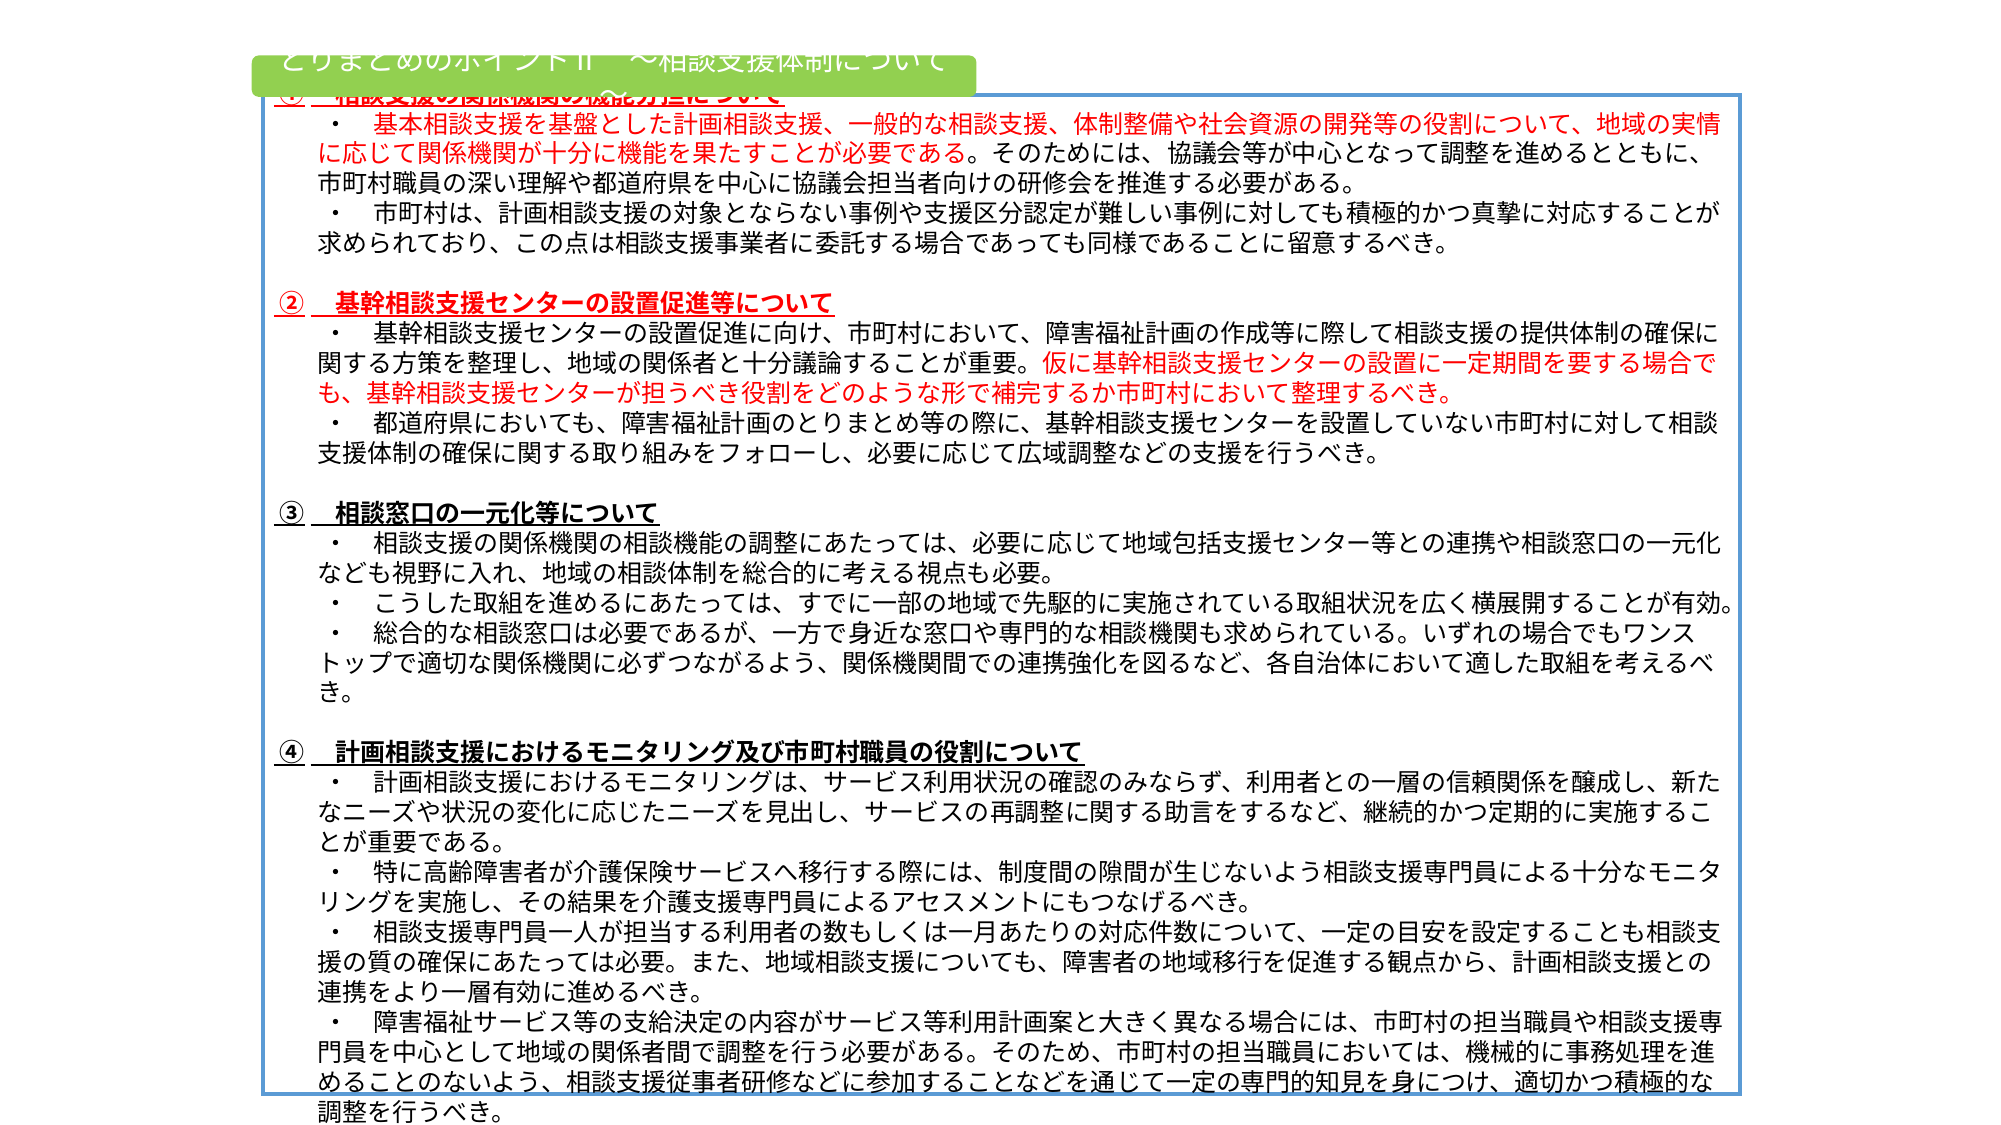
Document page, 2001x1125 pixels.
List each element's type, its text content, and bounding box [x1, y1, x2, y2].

text_box ① 相談支援の関係機関の機能分担について ・ 基本相談支援を基盤とした計画相談支援、一般的な相談支援、体制整備や社会資源の開発等の役割について、地域の実情に応じて関係機関が十分に機能を果たすことが必要である。そのためには、協議会等が中心となって調整を進めるとともに、市町村職員の深い理解や都道府県を中心に協議会担当者向けの研修会を推進する必要がある。 ・ 市町村は、計画相談支援の対象とならない事例や支援区分認定が難しい事例に対しても積極的かつ真摯に対応することが求められており、この点は相談支援事業者に委託する場合であっても同様であることに留意するべき。 ② 基幹相談支援センターの設置促進等について ・ 基幹相談支援センターの設置促進に向け、市町村において、障害福祉計画の作成等に際して相談支援の提供体制の確保に関する方策を整理し、地域の関係者と十分議論することが重要。仮に基幹相談支援センターの設置に一定期間を要する場合でも、基幹相談支援センターが担うべき役割をどのような形で補完するか市町村において整理するべき。 ・ 都道府県においても、障害福祉計画のとりまとめ等の際に、基幹相談支援センターを設置していない市町村に対して相談支援体制の確保に関する取り組みをフォローし、必要に応じて広域調整などの支援を行うべき。 ③ 相談窓口の一元化等について ・ 相談支援の関係機関の相談機能の調整にあたっては、必要に応じて地域包括支援センター等との連携や相談窓口の一元化なども視野に入れ、地域の相談体制を総合的に考える視点も必要。 ・ こうした取組を進めるにあたっては、すでに一部の地域で先駆的に実施されている取組状況を広く横展開することが有効。 ・ 総合的な相談窓口は必要であるが、一方で身近な窓口や専門的な相談機関も求められている。いずれの場合でもワンストップで適切な関係機関に必ずつながるよう、関係機関間での連携強化を図るなど、各自治体において適した取組を考えるべき。 ④ 計画相談支援におけるモニタリング及び市町村職員の役割について ・ 計画相談支援におけるモニタリングは、サービス利用状況の確認のみならず、利用者との一層の信頼関係を醸成し、新たなニーズや状況の変化に応じたニーズを見出し、サービスの再調整に関する助言をするなど、継続的かつ定期的に実施することが重要である。 ・ 特に高齢障害者が介護保険サービスへ移行する際には、制度間の隙間が生じないよう相談支援専門員による十分なモニタリングを実施し、その結果を介護支援専門員によるアセスメントにもつなげるべき。 ・ 相談支援専門員一人が担当する利用者の数もしくは一月あたりの対応件数について、一定の目安を設定することも相談支援の質の確保にあたっては必要。また、地域相談支援についても、障害者の地域移行を促進する観点から、計画相談支援との連携をより一層有効に進めるべき。 ・ 障害福祉サービス等の支給決定の内容がサービス等利用計画案と大きく異なる場合には、市町村の担当職員や相談支援専門員を中心として地域の関係者間で調整を行う必要がある。そのため、市町村の担当職員においては、機械的に事務処理を進めることのないよう、相談支援従事者研修などに参加することなどを通じて一定の専門的知見を身につけ、適切かつ積極的な調整を行うべき。 [262, 95, 1741, 1095]
text_box とりまとめのポイントⅡ ～相談支援体制について～ [251, 55, 977, 97]
